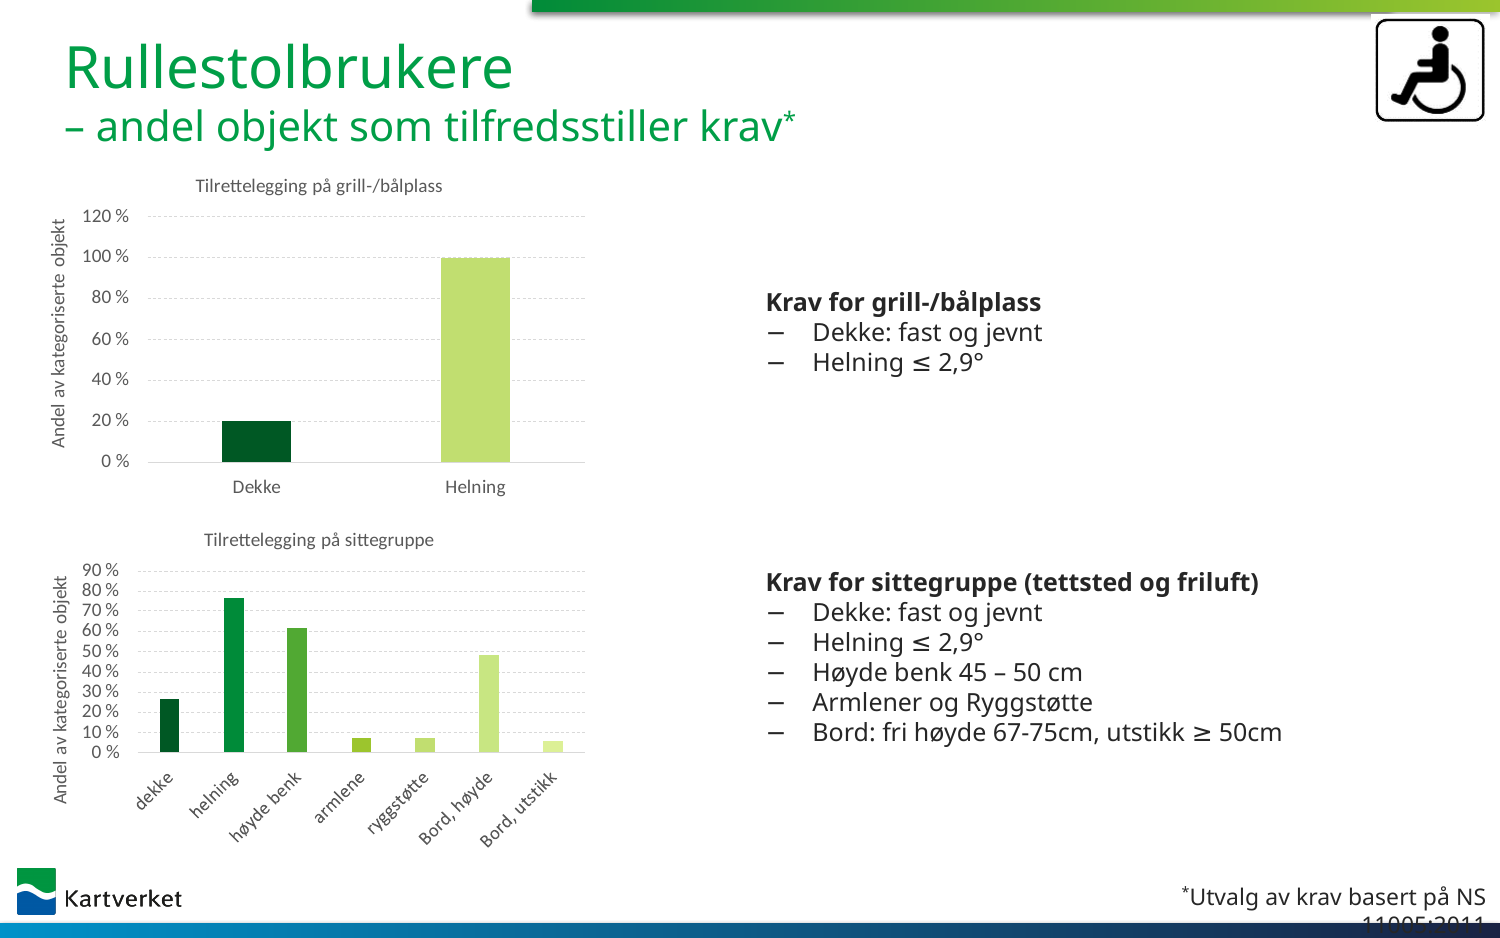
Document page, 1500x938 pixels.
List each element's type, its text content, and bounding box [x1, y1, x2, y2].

picture [41, 520, 596, 859]
picture [1371, 13, 1491, 127]
picture [41, 166, 596, 505]
text_box Krav for sittegruppe (tettsted og friluft) Dekke: fast og jevnt Helning ≤ 2,9° Høyde benk 45 – 50 cm Armlener og Ryggstøtte Bord: fri høyde 67-75cm, utstikk ≥ 50cm [750, 559, 1500, 754]
text_box Krav for grill-/bålplass Dekke: fast og jevnt Helning ≤ 2,9° [750, 279, 1452, 384]
text_box *Utvalg av krav basert på NS 11005:2011 [1068, 873, 1500, 938]
text_box Rullestolbrukere – andel objekt som tilfredsstiller krav* [49, 14, 1431, 158]
